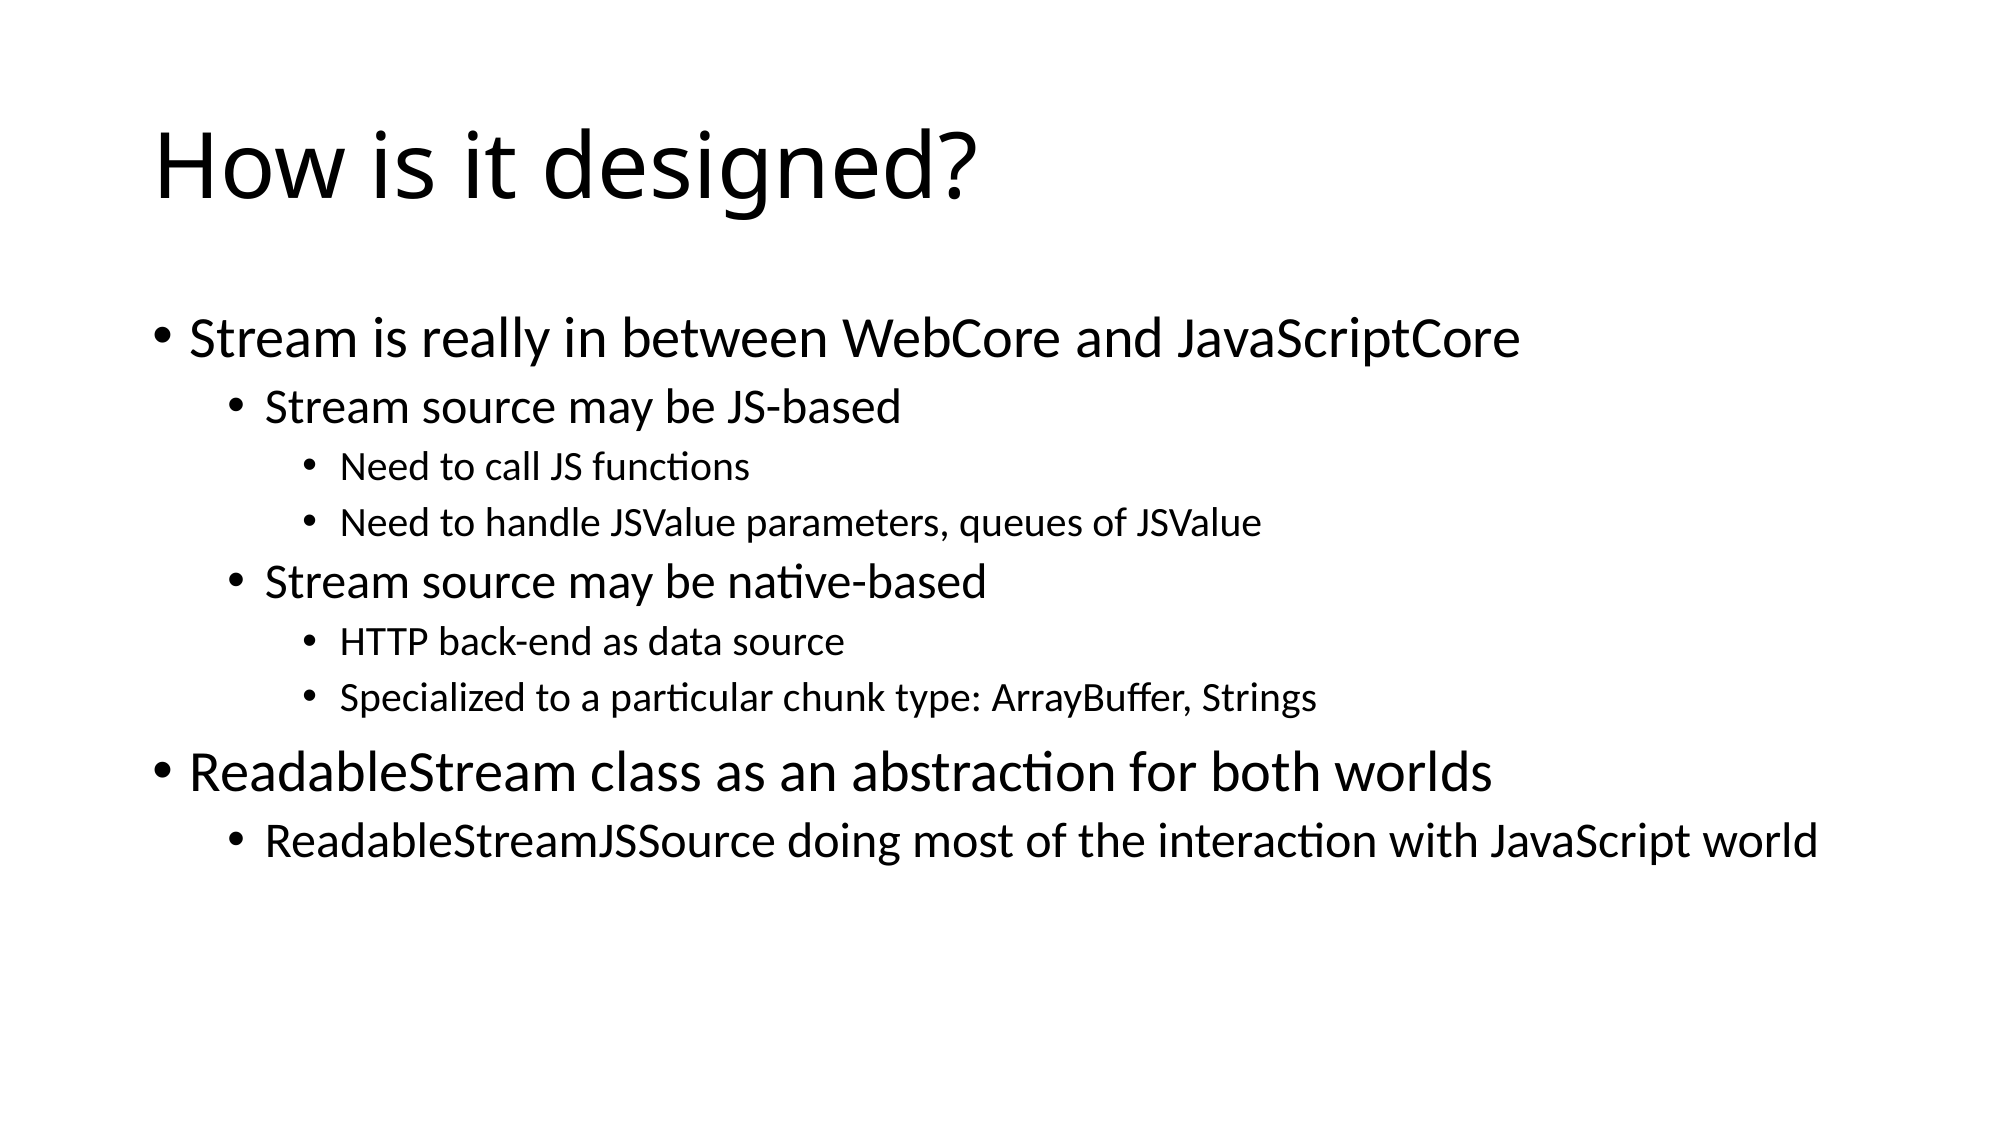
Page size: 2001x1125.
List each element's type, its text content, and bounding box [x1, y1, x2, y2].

list Stream is really in between WebCore and JavaScriptCore Stream source may be JS-based Need to call JS functions Need to handle JSValue parameters, queues of JSValue Stream source may be native-based HTTP back-end as data source Specialized to a particular chunk type: ArrayBuffer, Strings ReadableStream class as an abstraction for both worlds ReadableStreamJSSource doing most of the interaction with JavaScript world [137, 299, 1863, 1014]
title How is it designed? [137, 59, 1863, 278]
